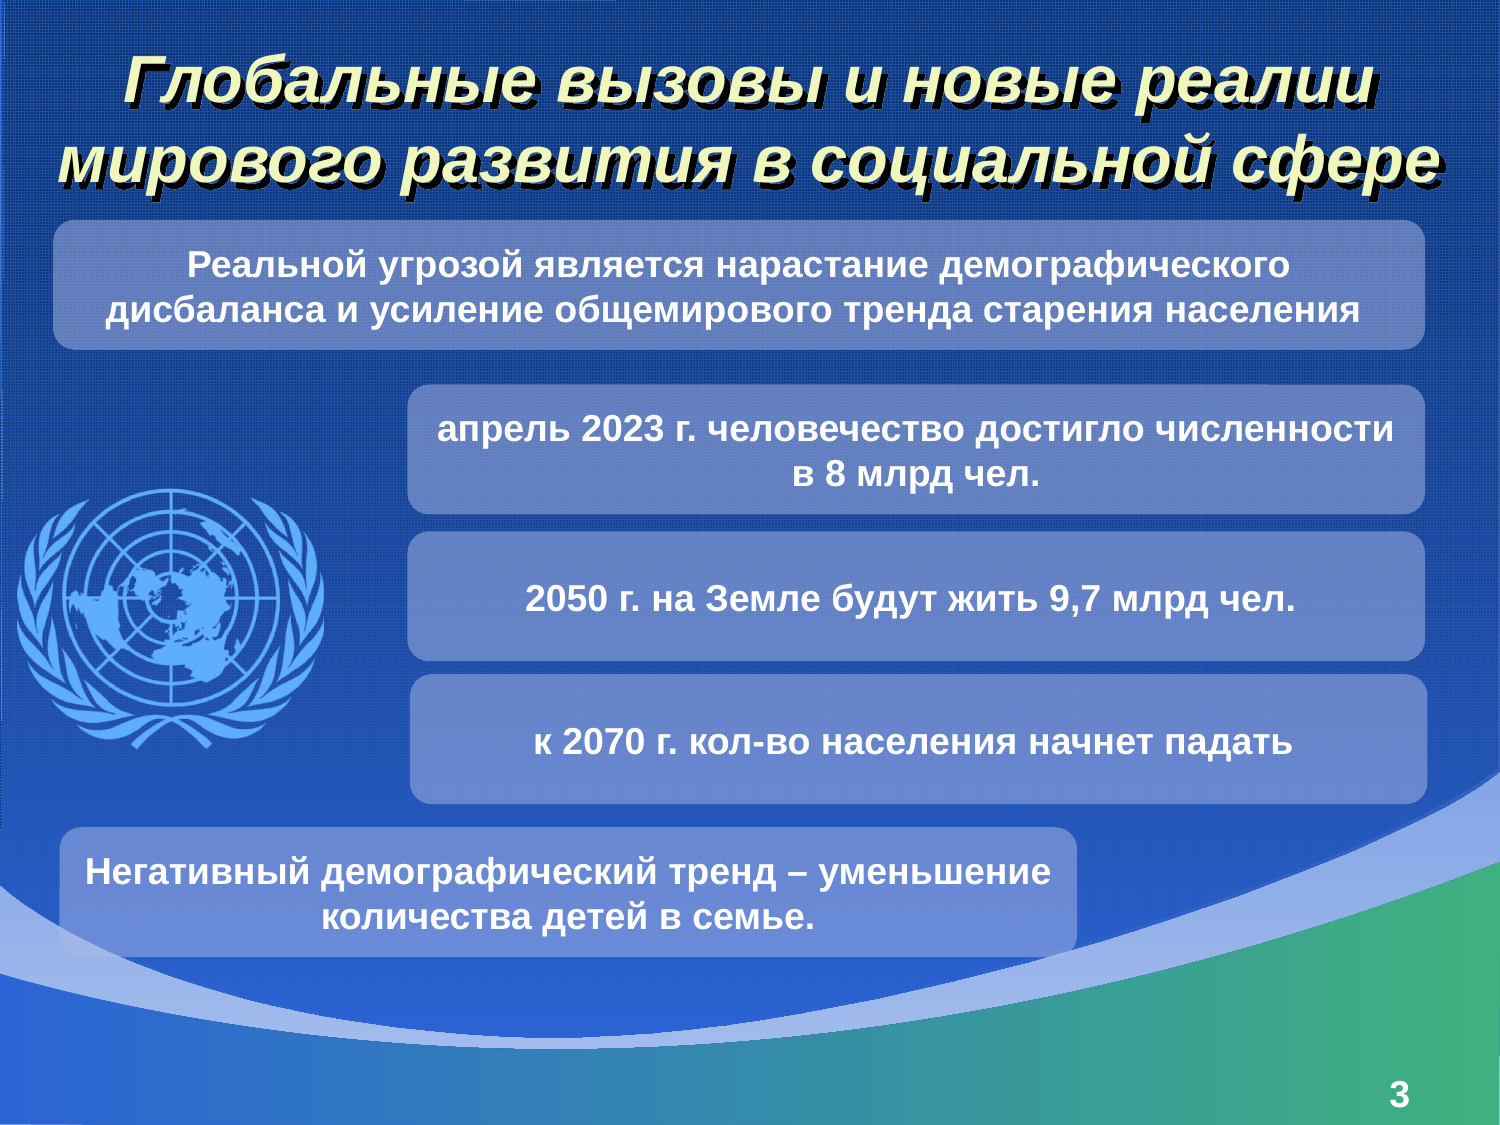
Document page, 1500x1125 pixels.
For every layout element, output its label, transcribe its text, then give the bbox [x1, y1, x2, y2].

slide_number 3 [1074, 1062, 1425, 1103]
text_box 2050 г. на Земле будут жить 9,7 млрд чел. [407, 531, 1426, 662]
text_box Негативный демографический тренд – уменьшение количества детей в семье. [59, 827, 1078, 958]
text_box апрель 2023 г. человечество достигло численности в 8 млрд чел. [407, 384, 1426, 515]
text_box к 2070 г. кол-во населения начнет падать [409, 674, 1428, 805]
text_box Реальной угрозой является нарастание демографического дисбаланса и усиление общемирового тренда старения населения [53, 219, 1426, 350]
title Глобальные вызовы и новые реалии мирового развития в социальной сфере [0, 45, 1500, 188]
picture [17, 460, 324, 767]
